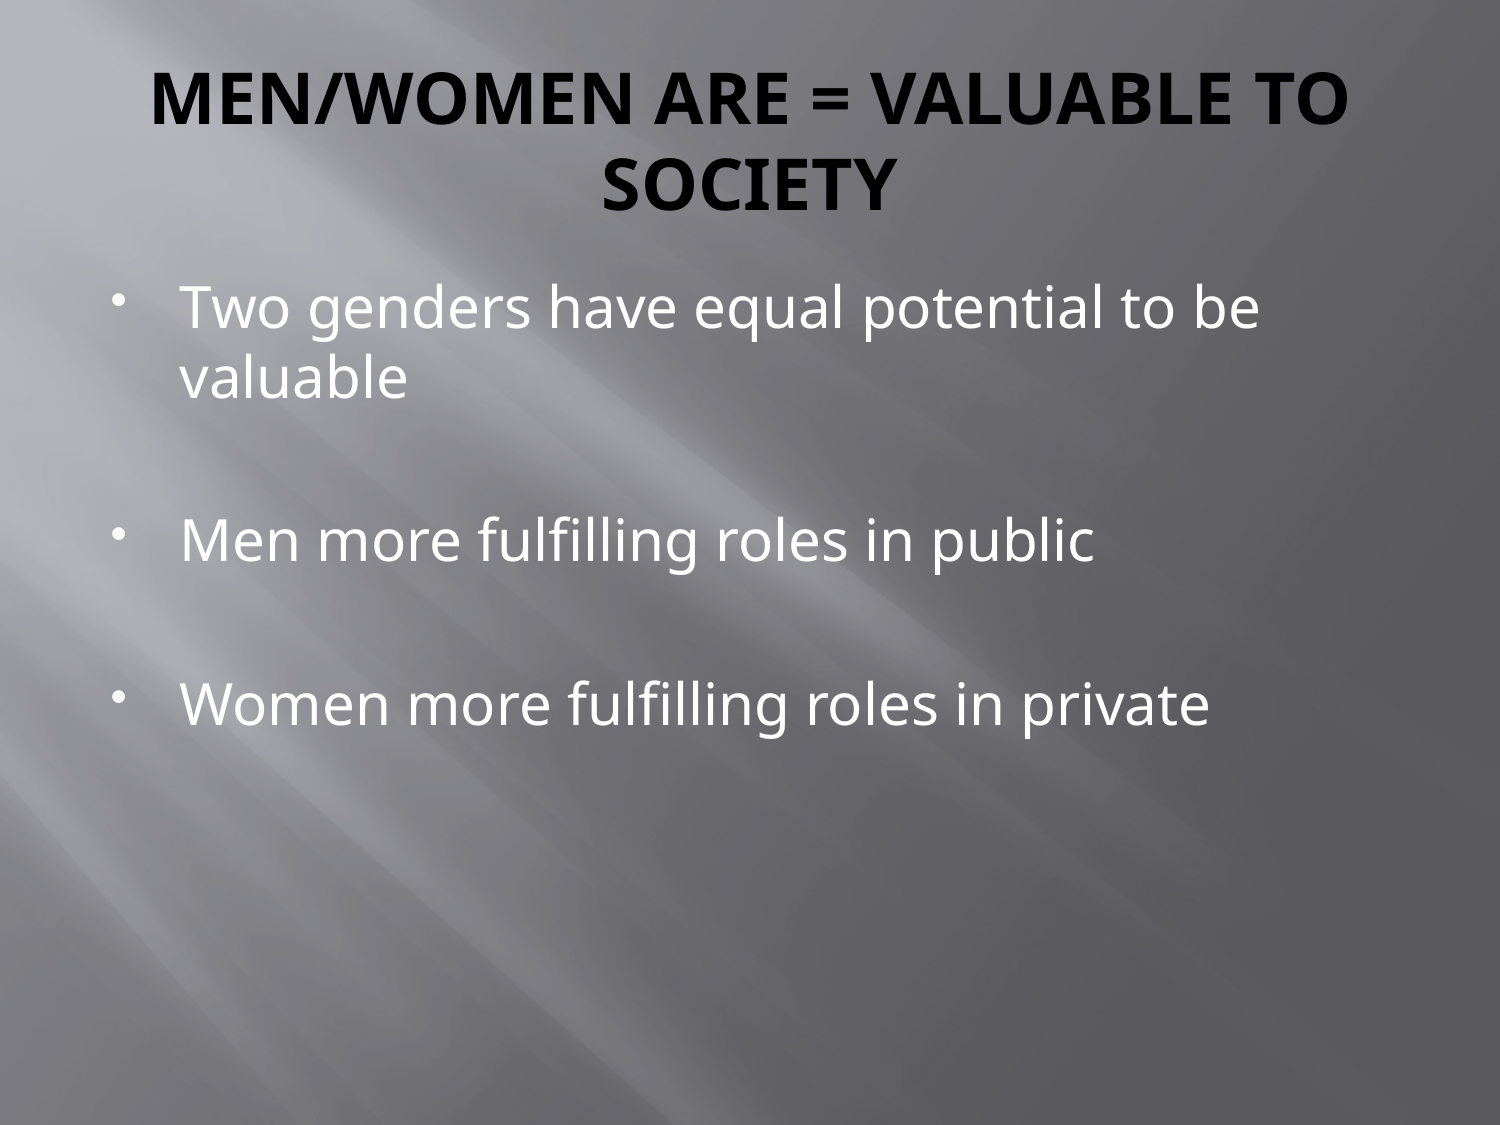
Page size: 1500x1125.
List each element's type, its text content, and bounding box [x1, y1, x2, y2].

list Two genders have equal potential to be valuable Men more fulfilling roles in public Women more fulfilling roles in private [75, 262, 1425, 1035]
title MEN/WOMEN ARE = VALUABLE TO SOCIETY [75, 45, 1425, 233]
